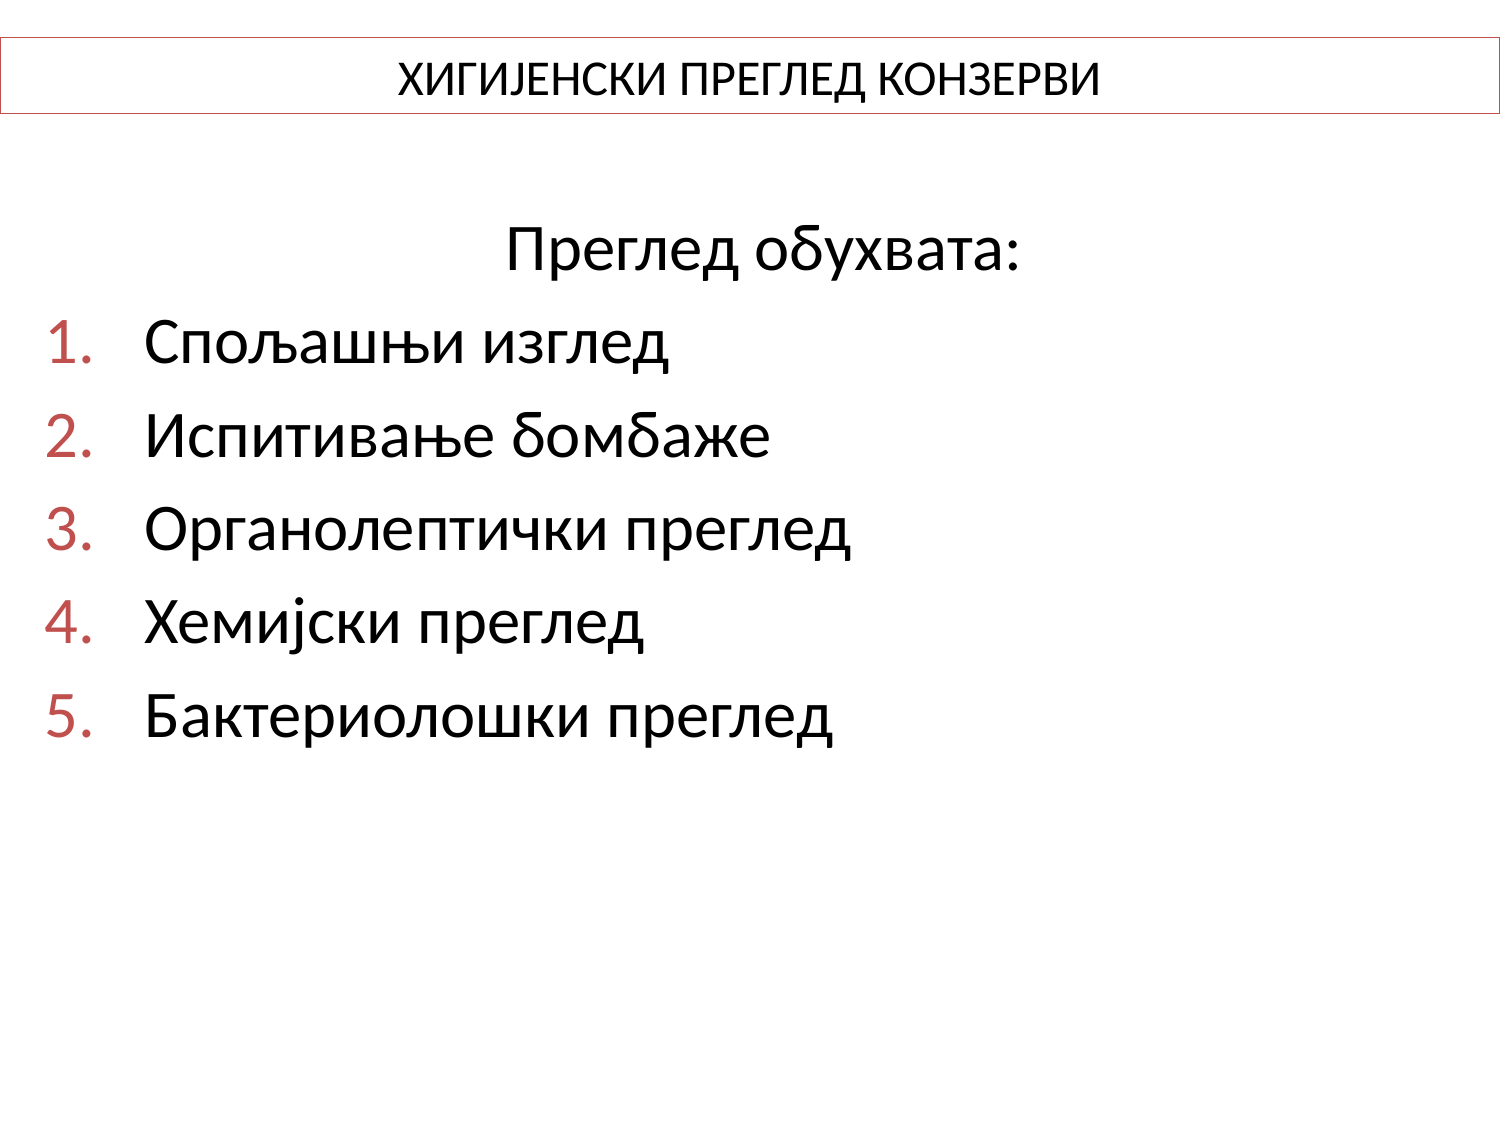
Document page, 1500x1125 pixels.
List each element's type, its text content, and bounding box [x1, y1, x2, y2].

list Преглед обухвата: Спољашњи изглед Испитивање бомбаже Органолептички преглед Хемијски преглед Бактериолошки преглед [29, 196, 1500, 1094]
title ХИГИЈЕНСКИ ПРЕГЛЕД КОНЗЕРВИ [0, 37, 1500, 114]
